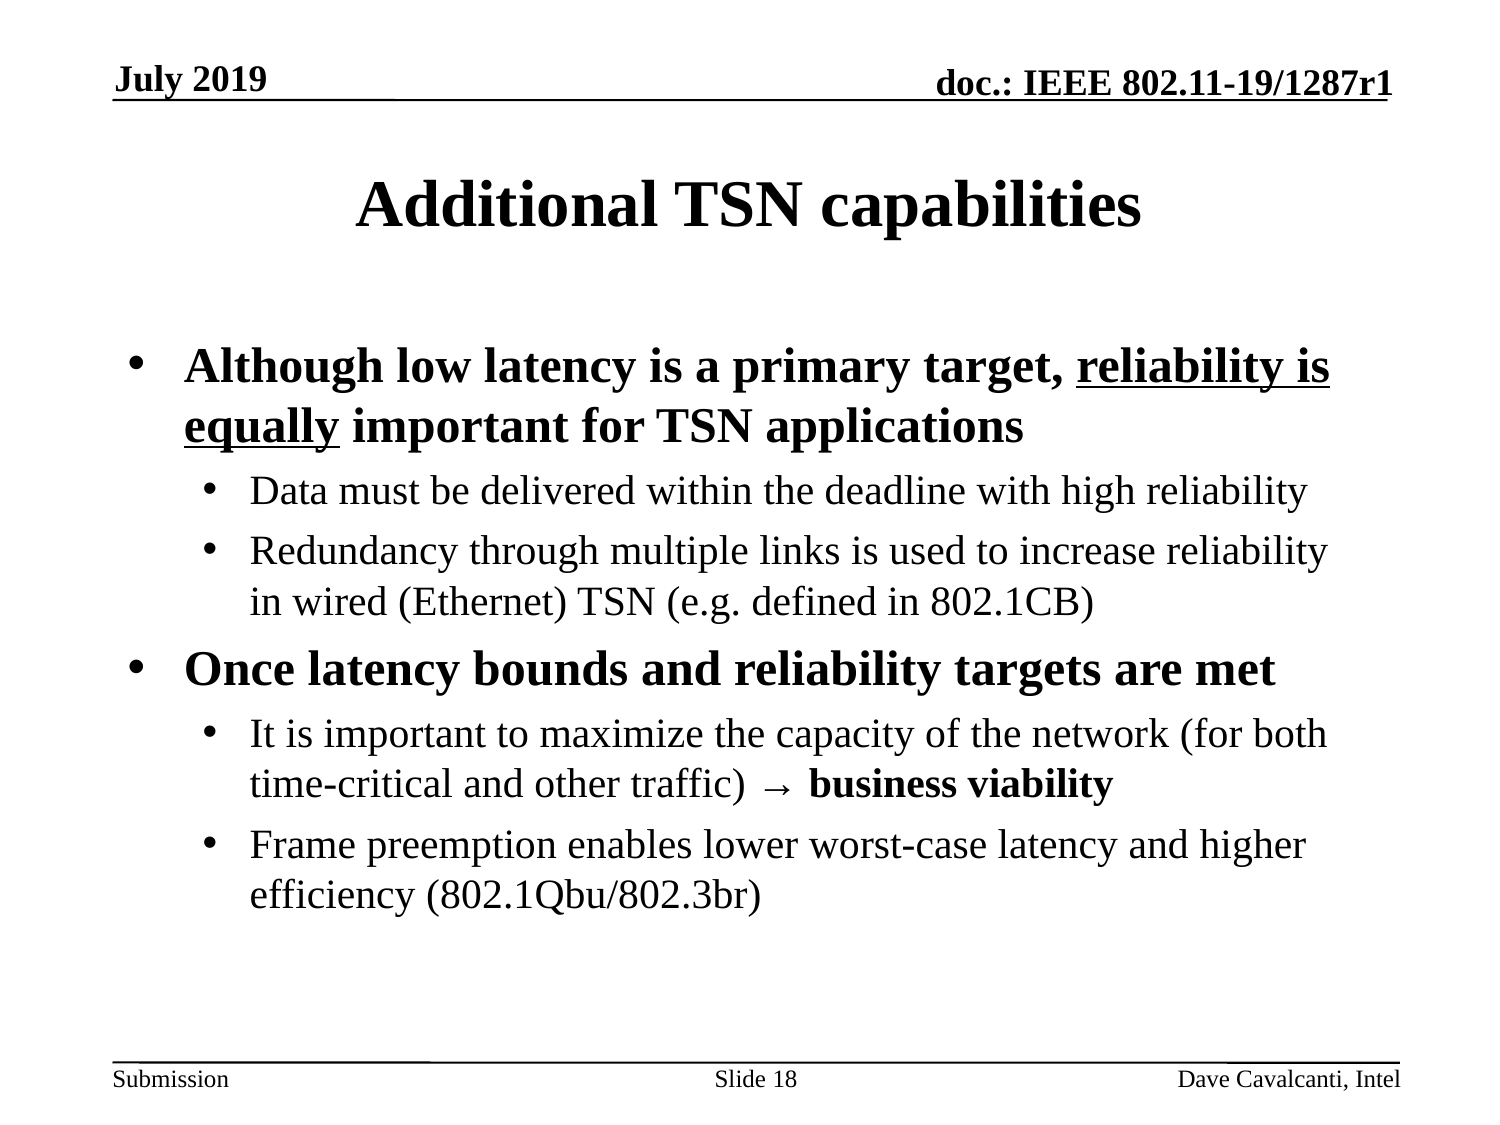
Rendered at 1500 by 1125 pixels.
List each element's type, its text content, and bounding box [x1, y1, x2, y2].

list Although low latency is a primary target, reliability is equally important for TSN applications Data must be delivered within the deadline with high reliability Redundancy through multiple links is used to increase reliability in wired (Ethernet) TSN (e.g. defined in 802.1CB) Once latency bounds and reliability targets are met It is important to maximize the capacity of the network (for both time-critical and other traffic) → business viability Frame preemption enables lower worst-case latency and higher efficiency (802.1Qbu/802.3br) [112, 324, 1388, 1000]
title Additional TSN capabilities [112, 112, 1388, 288]
footer Dave Cavalcanti, Intel [878, 1061, 1402, 1093]
slide_number Slide 18 [712, 1061, 800, 1123]
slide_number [114, 54, 423, 100]
